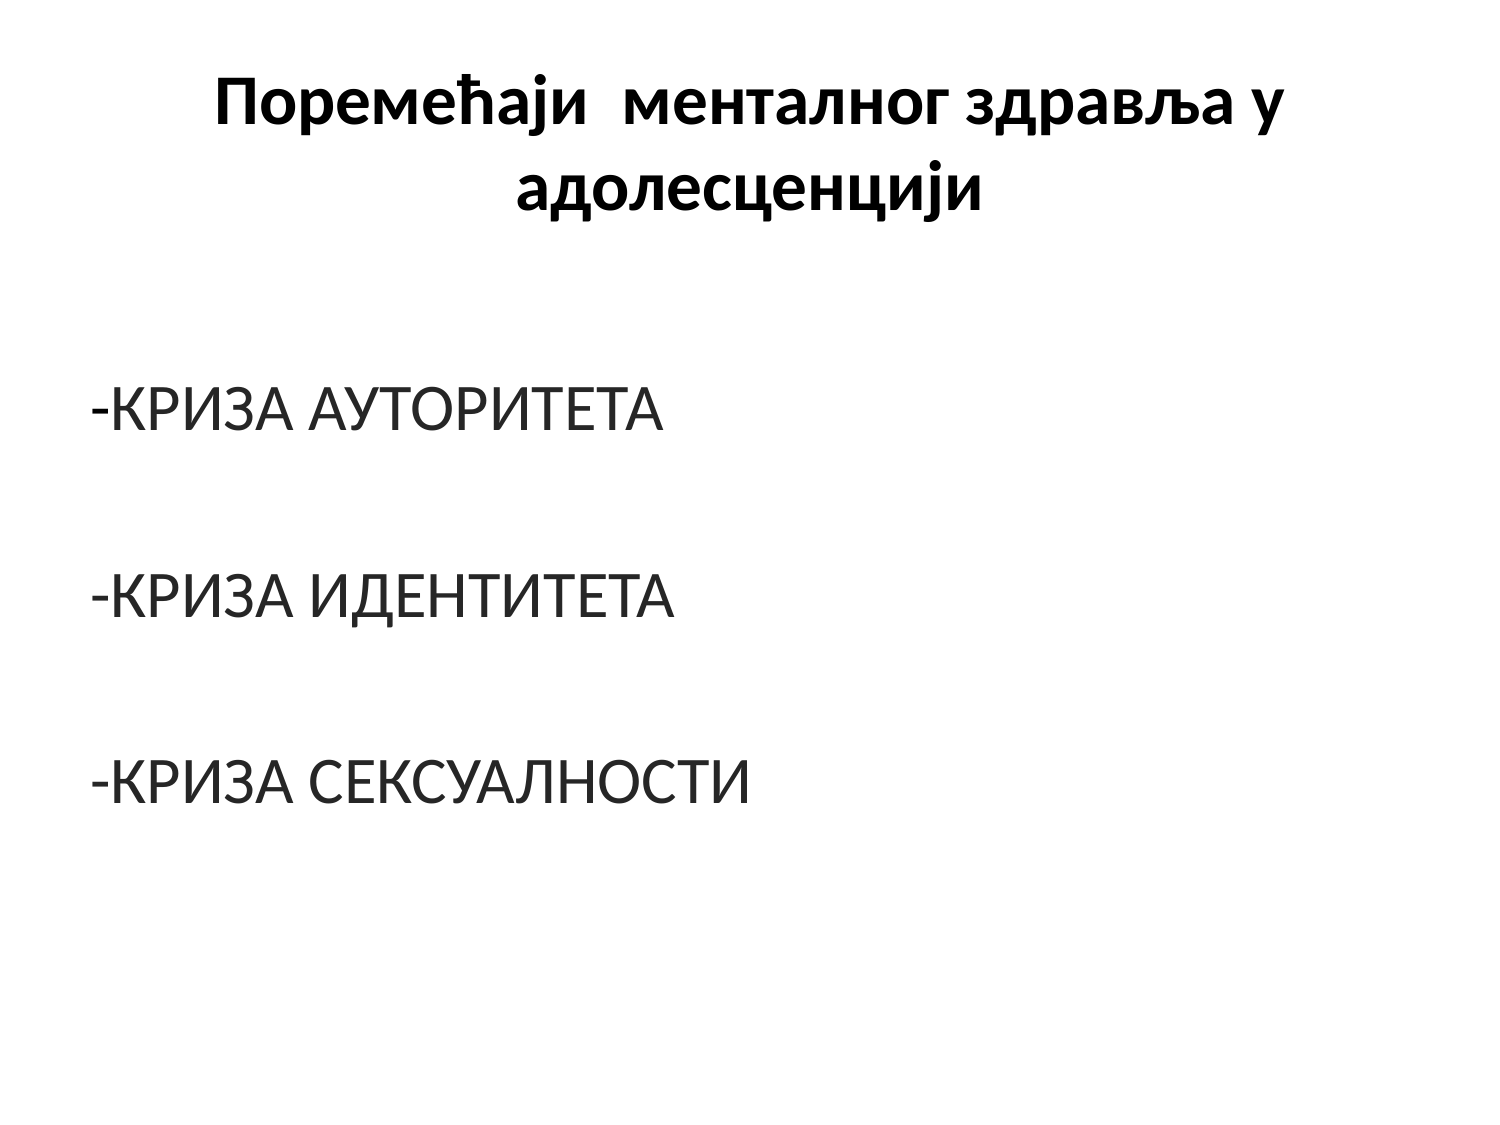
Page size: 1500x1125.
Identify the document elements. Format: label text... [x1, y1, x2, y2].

list -КРИЗА АУТОРИТЕТА -КРИЗА ИДЕНТИТЕТА -КРИЗА СЕКСУАЛНОСТИ [74, 262, 1426, 1006]
title Поремећаји менталног здравља у адолесценцији [74, 44, 1426, 233]
